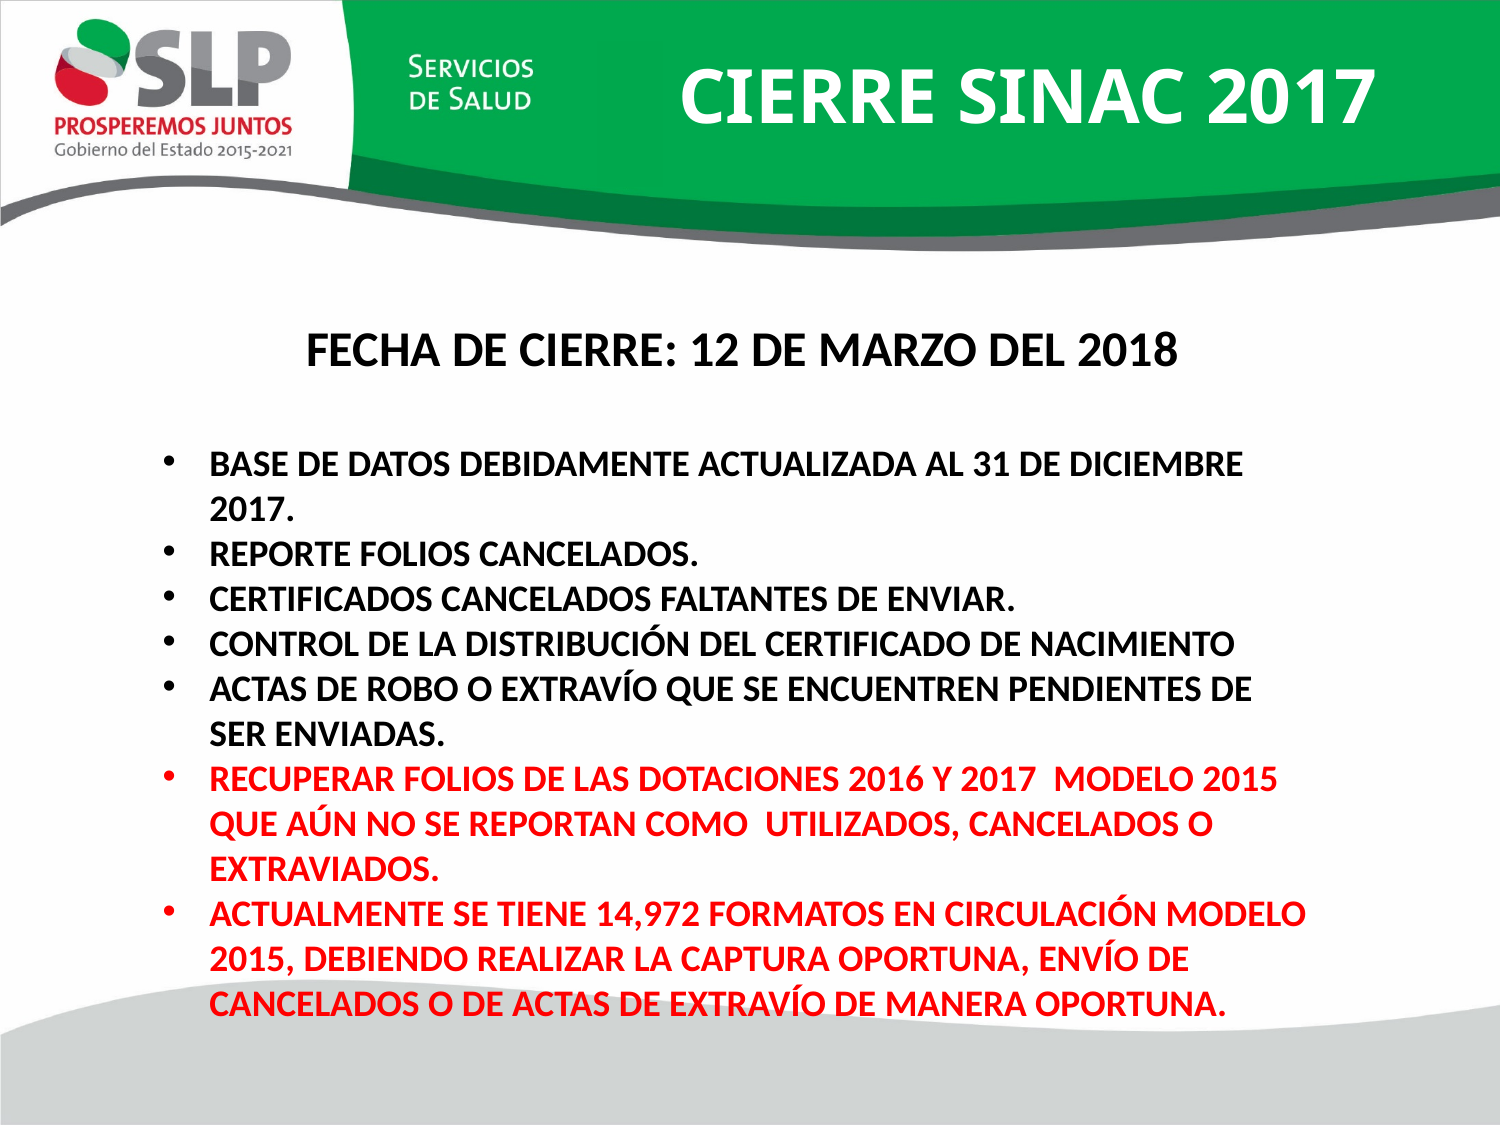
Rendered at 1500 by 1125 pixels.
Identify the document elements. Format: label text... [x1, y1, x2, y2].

text_box CIERRE SINAC 2017 [670, 40, 1387, 146]
text_box BASE DE DATOS DEBIDAMENTE ACTUALIZADA AL 31 DE DICIEMBRE 2017. REPORTE FOLIOS CANCELADOS. CERTIFICADOS CANCELADOS FALTANTES DE ENVIAR. CONTROL DE LA DISTRIBUCIÓN DEL CERTIFICADO DE NACIMIENTO ACTAS DE ROBO O EXTRAVÍO QUE SE ENCUENTREN PENDIENTES DE SER ENVIADAS. RECUPERAR FOLIOS DE LAS DOTACIONES 2016 Y 2017 MODELO 2015 QUE AÚN NO SE REPORTAN COMO UTILIZADOS, CANCELADOS O EXTRAVIADOS. ACTUALMENTE SE TIENE 14,972 FORMATOS EN CIRCULACIÓN MODELO 2015, DEBIENDO REALIZAR LA CAPTURA OPORTUNA, ENVÍO DE CANCELADOS O DE ACTAS DE EXTRAVÍO DE MANERA OPORTUNA. [154, 430, 1323, 1076]
picture [0, 0, 1500, 1125]
text_box FECHA DE CIERRE: 12 DE MARZO DEL 2018 [128, 308, 1357, 384]
